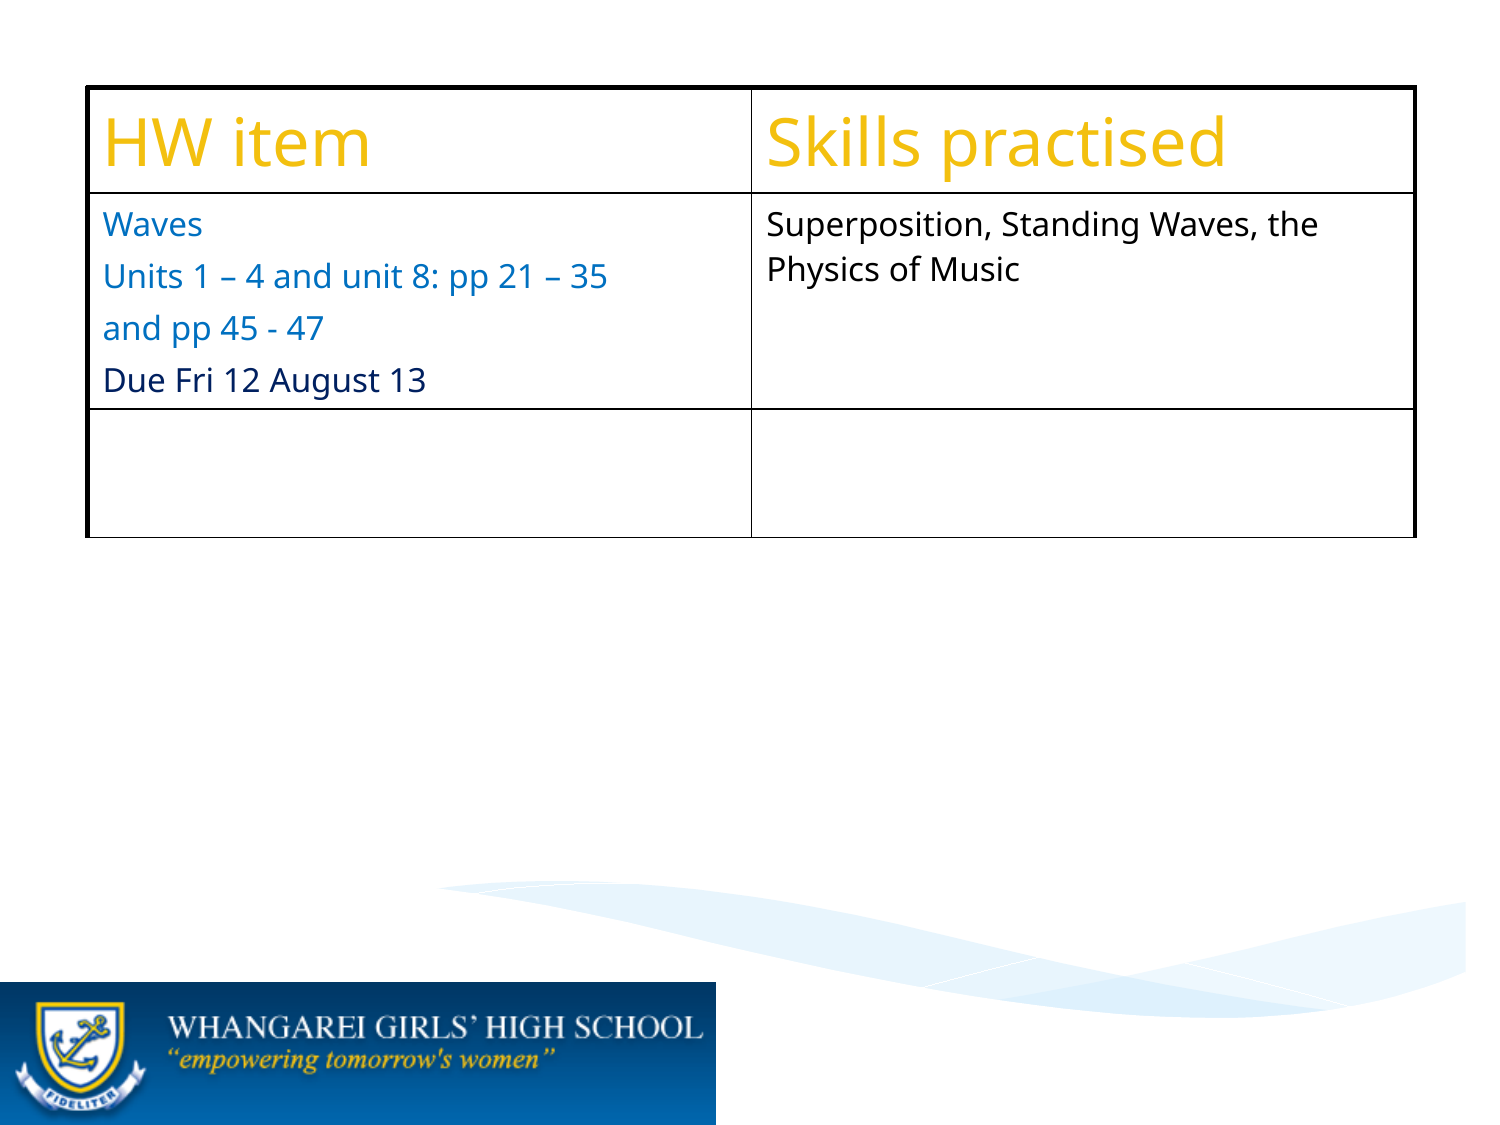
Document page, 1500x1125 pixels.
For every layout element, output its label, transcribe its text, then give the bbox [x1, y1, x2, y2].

table_header Skills practised [752, 90, 1413, 192]
table_cell Waves Units 1 – 4 and unit 8: pp 21 – 35 and pp 45 - 47 Due Fri 12 August 13 [90, 194, 751, 408]
picture [0, 982, 716, 1125]
table_cell [90, 410, 751, 537]
table_header HW item [90, 90, 751, 192]
table_cell [752, 410, 1413, 537]
table_cell Superposition, Standing Waves, the Physics of Music [752, 194, 1413, 408]
